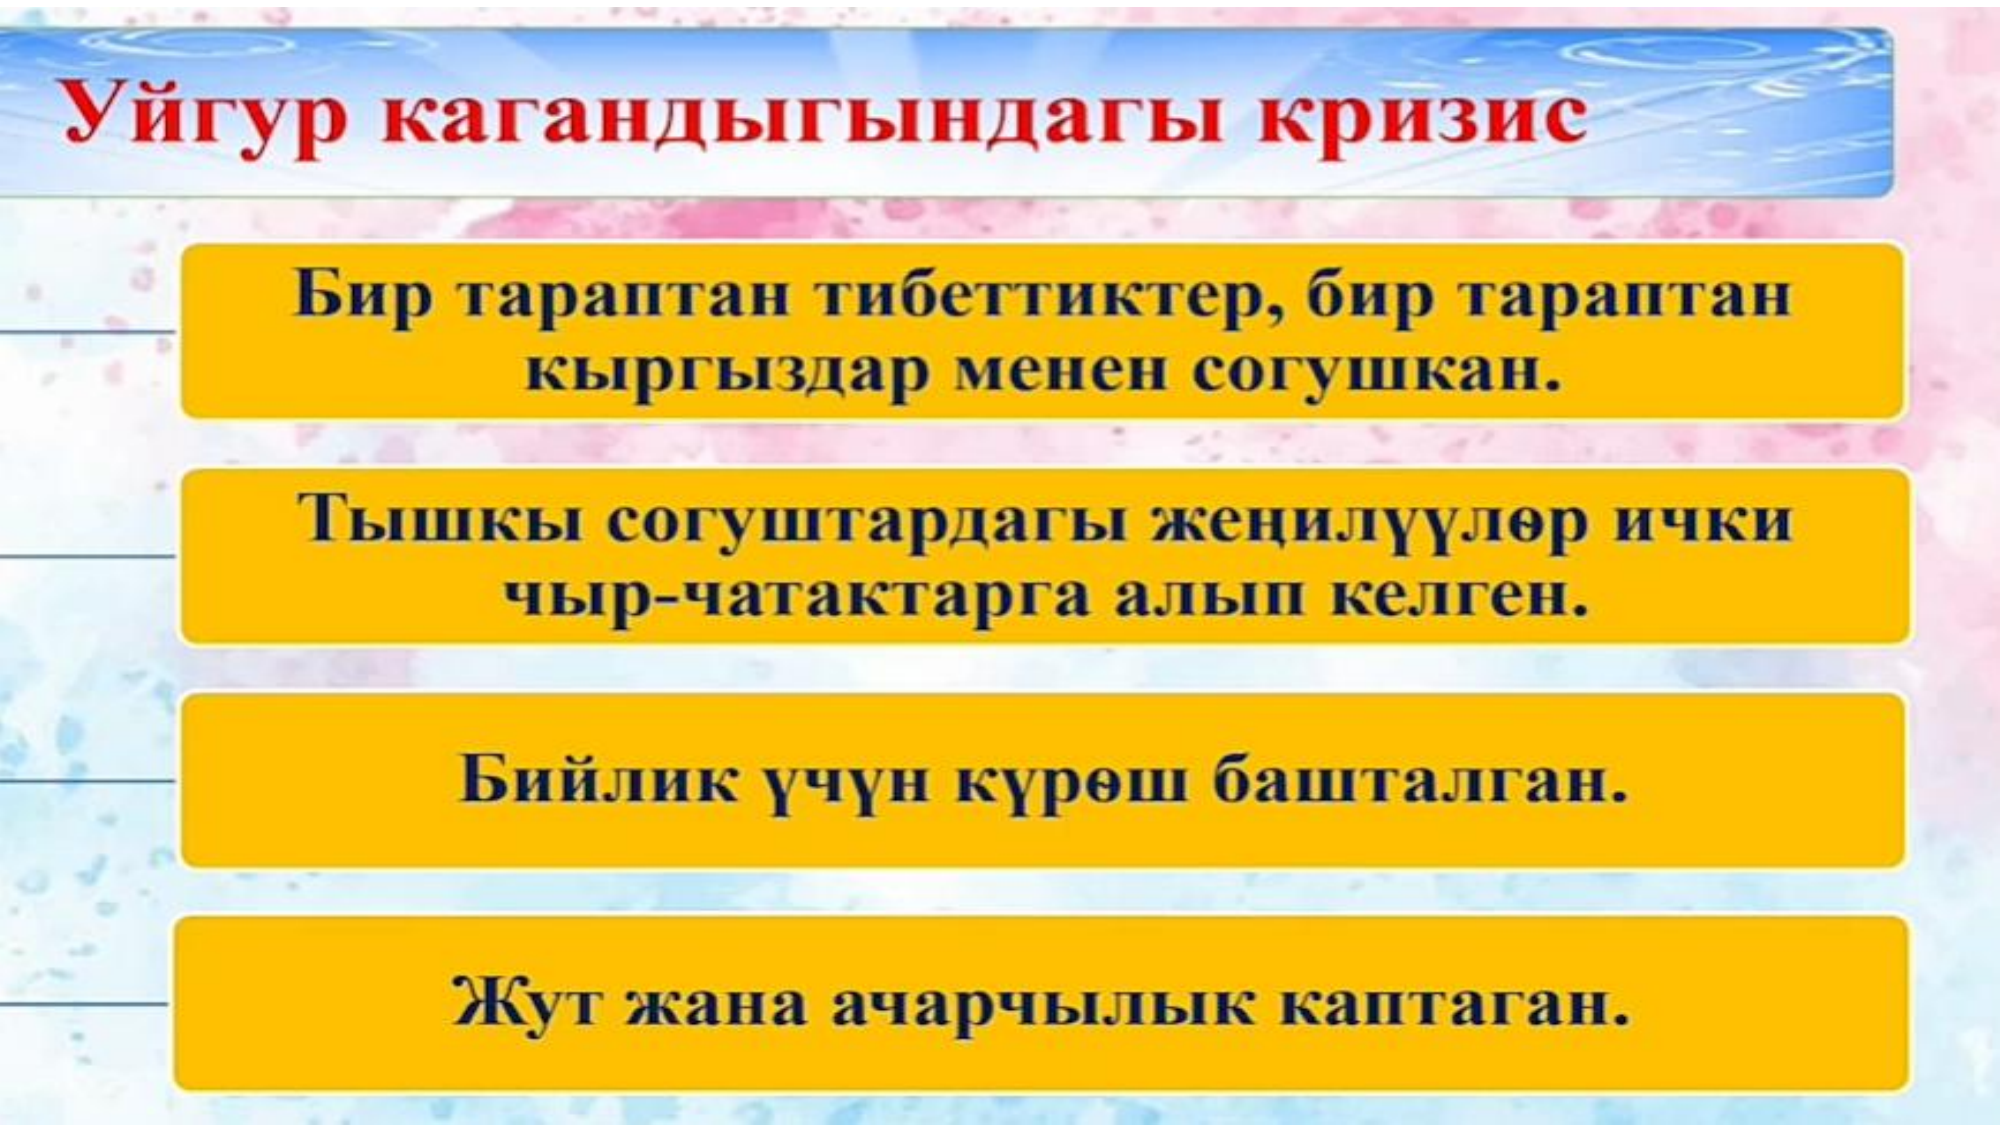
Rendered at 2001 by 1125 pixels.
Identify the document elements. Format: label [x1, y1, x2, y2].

list [0, 7, 2000, 1125]
